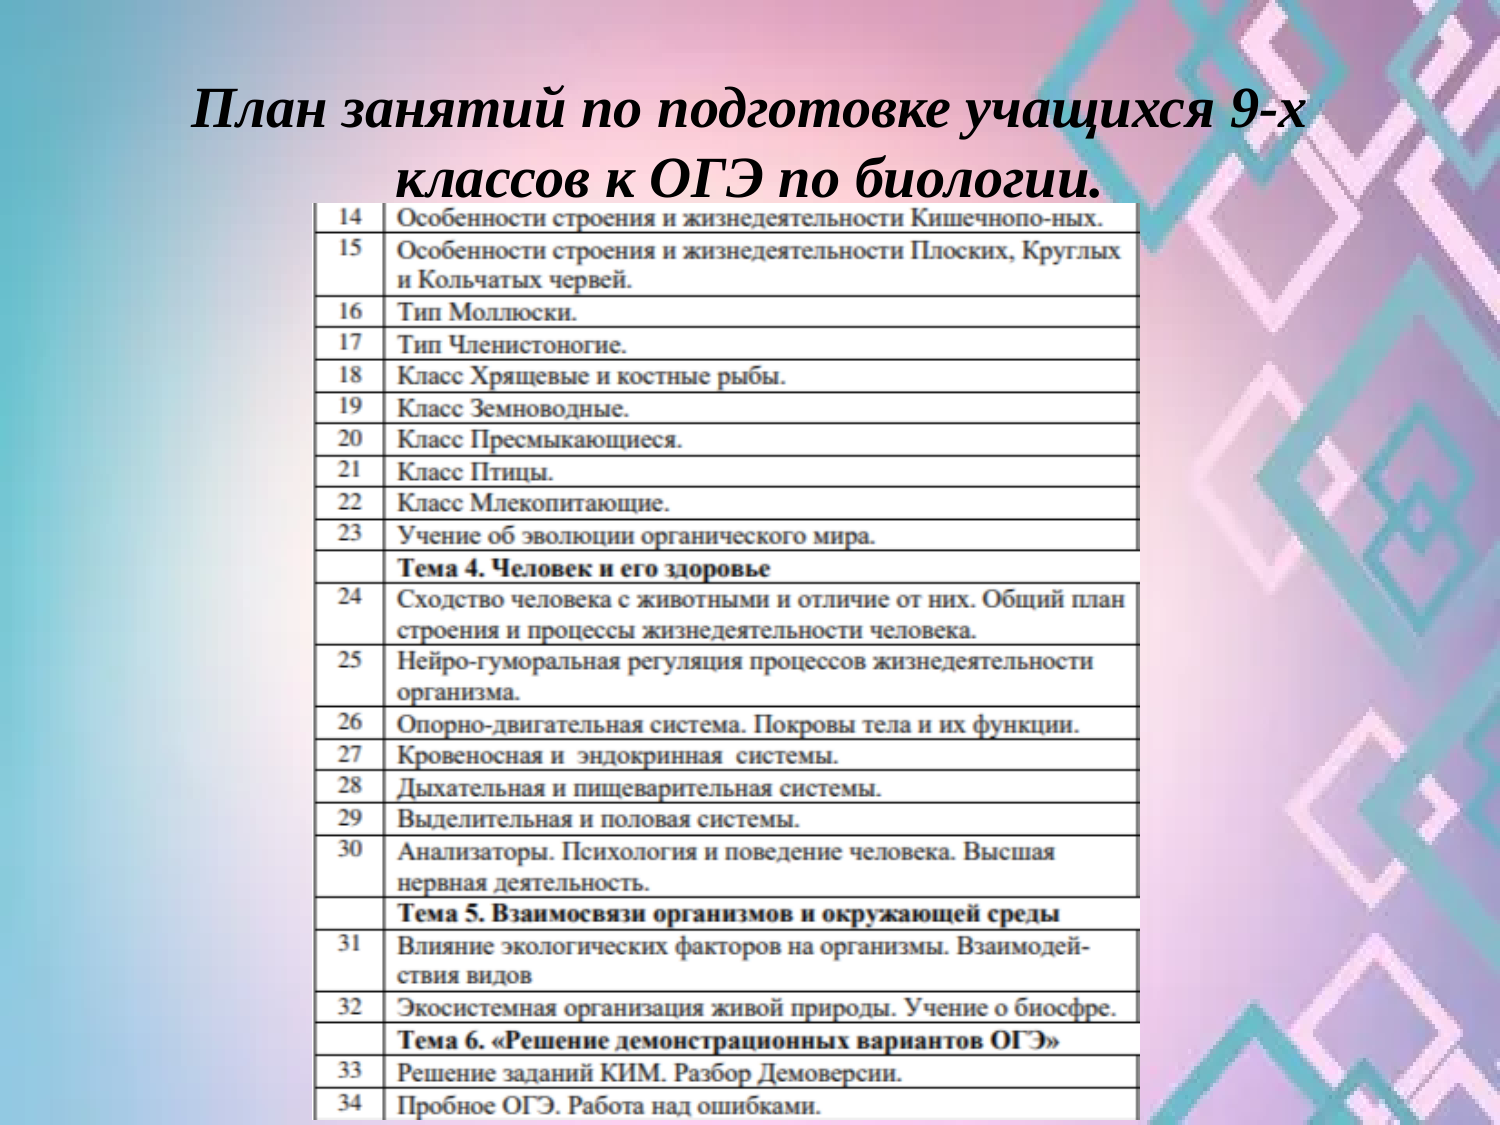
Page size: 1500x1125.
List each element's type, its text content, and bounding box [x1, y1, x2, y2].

picture [0, 0, 1500, 1125]
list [312, 203, 1140, 1120]
title План занятий по подготовке учащихся 9-х классов к ОГЭ по биологии. [75, 45, 1425, 233]
